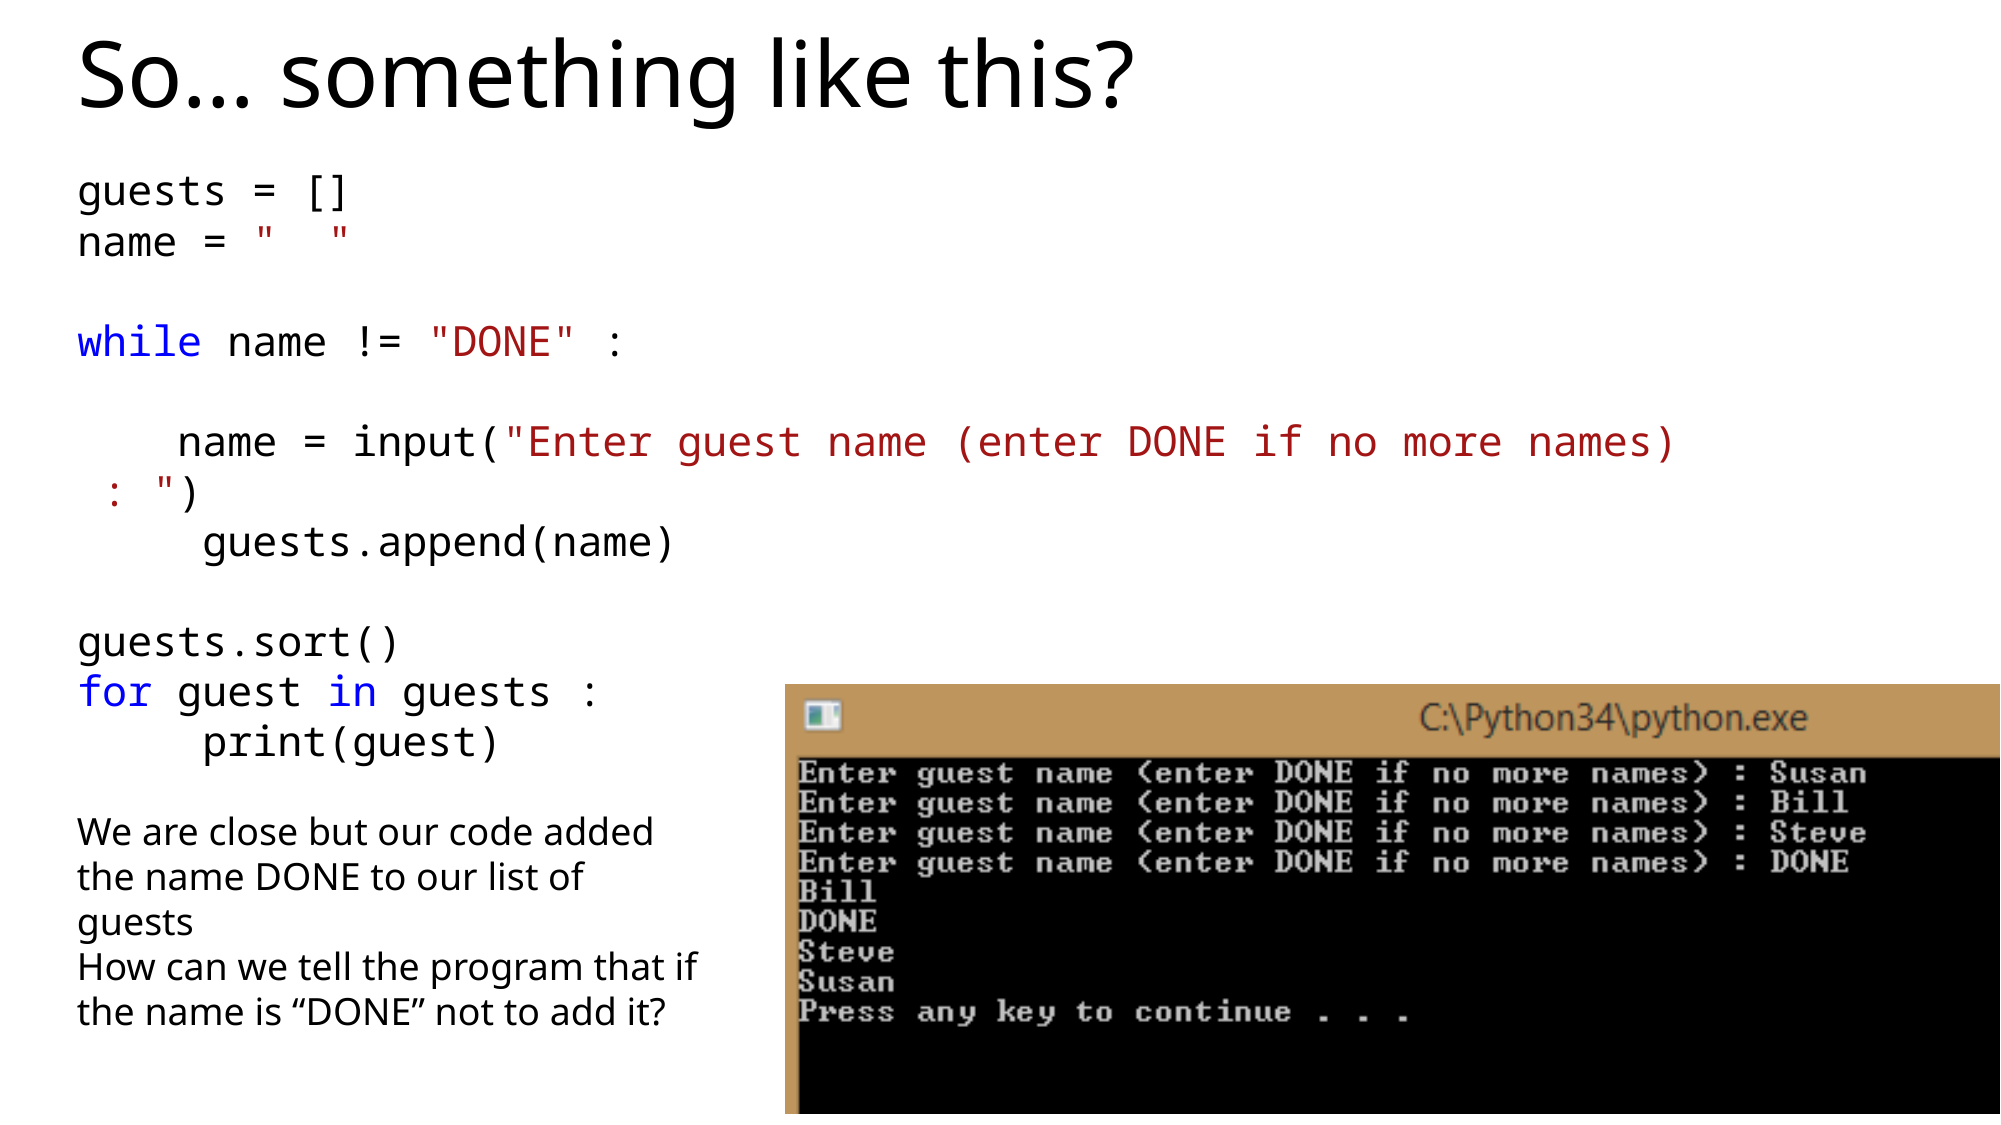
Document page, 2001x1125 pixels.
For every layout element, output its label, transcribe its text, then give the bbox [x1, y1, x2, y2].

picture [784, 684, 2000, 1114]
text_box We are close but our code added the name DONE to our list of guests How can we tell the program that if the name is “DONE” not to add it? [62, 800, 725, 1041]
title So… something like this? [62, 29, 1953, 205]
list guests = [] name = " " while name != "DONE" : name = input("Enter guest name (enter DONE if no more names) : ") guests.append(name) guests.sort() for guest in guests : print(guest) [62, 138, 1713, 791]
